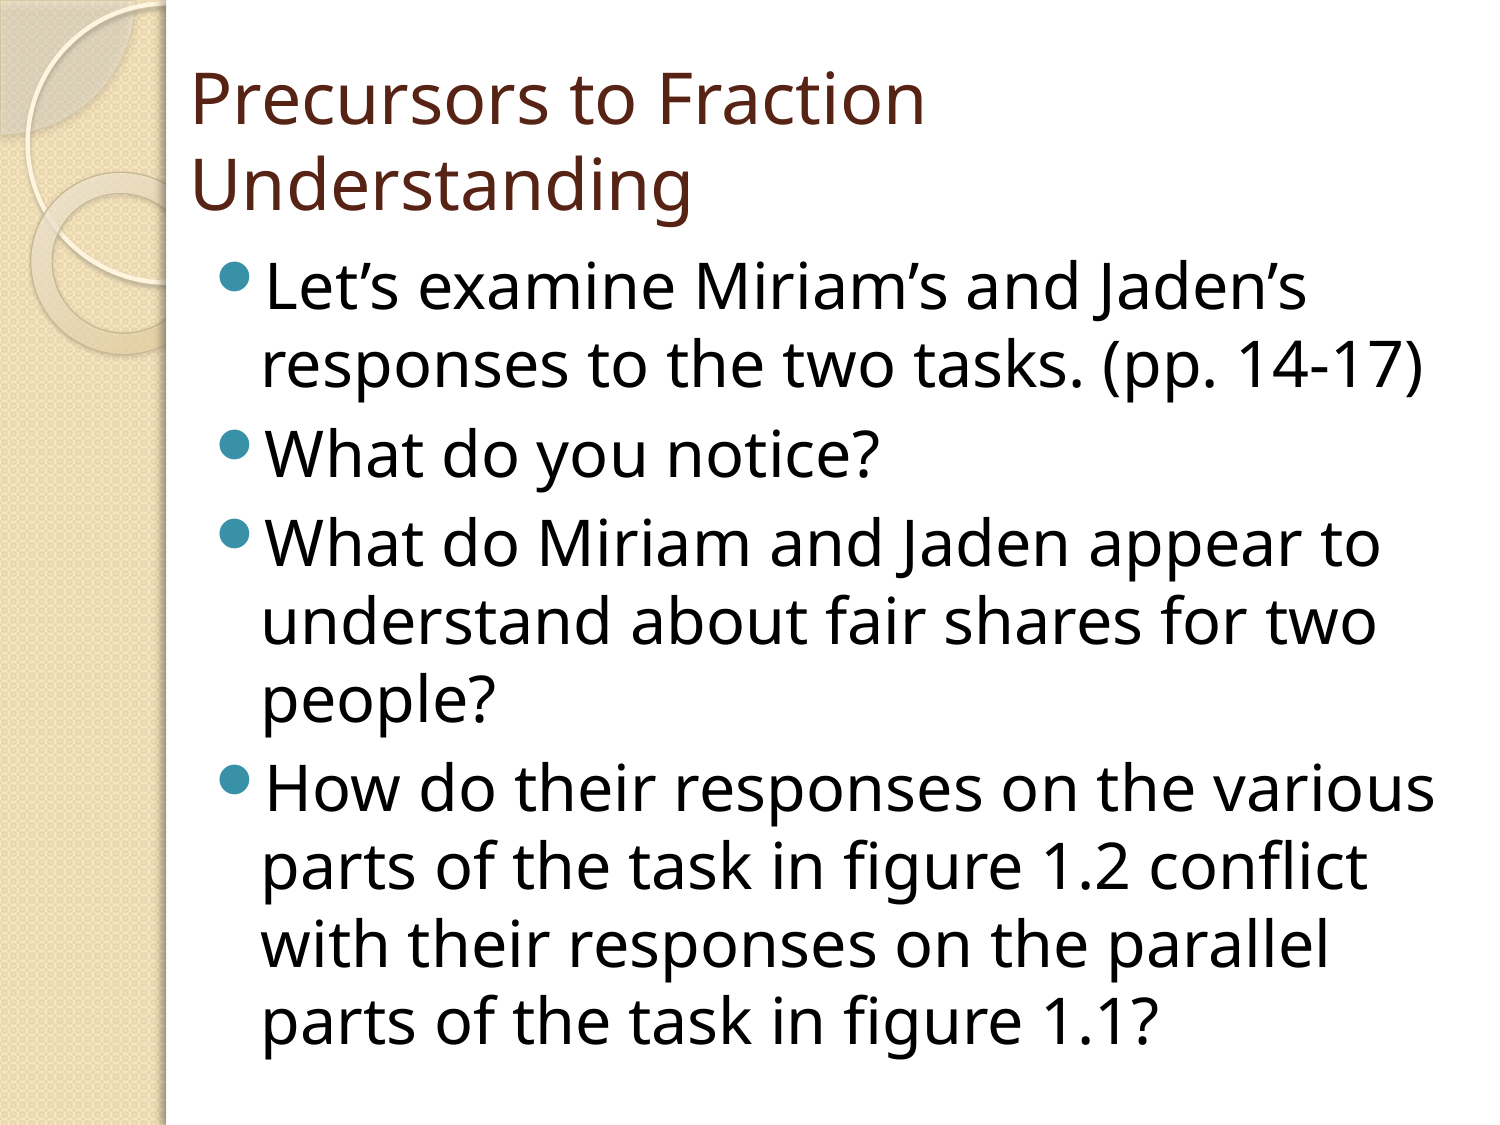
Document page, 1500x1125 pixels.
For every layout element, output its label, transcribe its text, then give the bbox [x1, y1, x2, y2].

title Precursors to Fraction Understanding [174, 45, 1466, 233]
list Let’s examine Miriam’s and Jaden’s responses to the two tasks. (pp. 14-17) What do you notice? What do Miriam and Jaden appear to understand about fair shares for two people? How do their responses on the various parts of the task in figure 1.2 conflict with their responses on the parallel parts of the task in figure 1.1? [187, 237, 1466, 1125]
